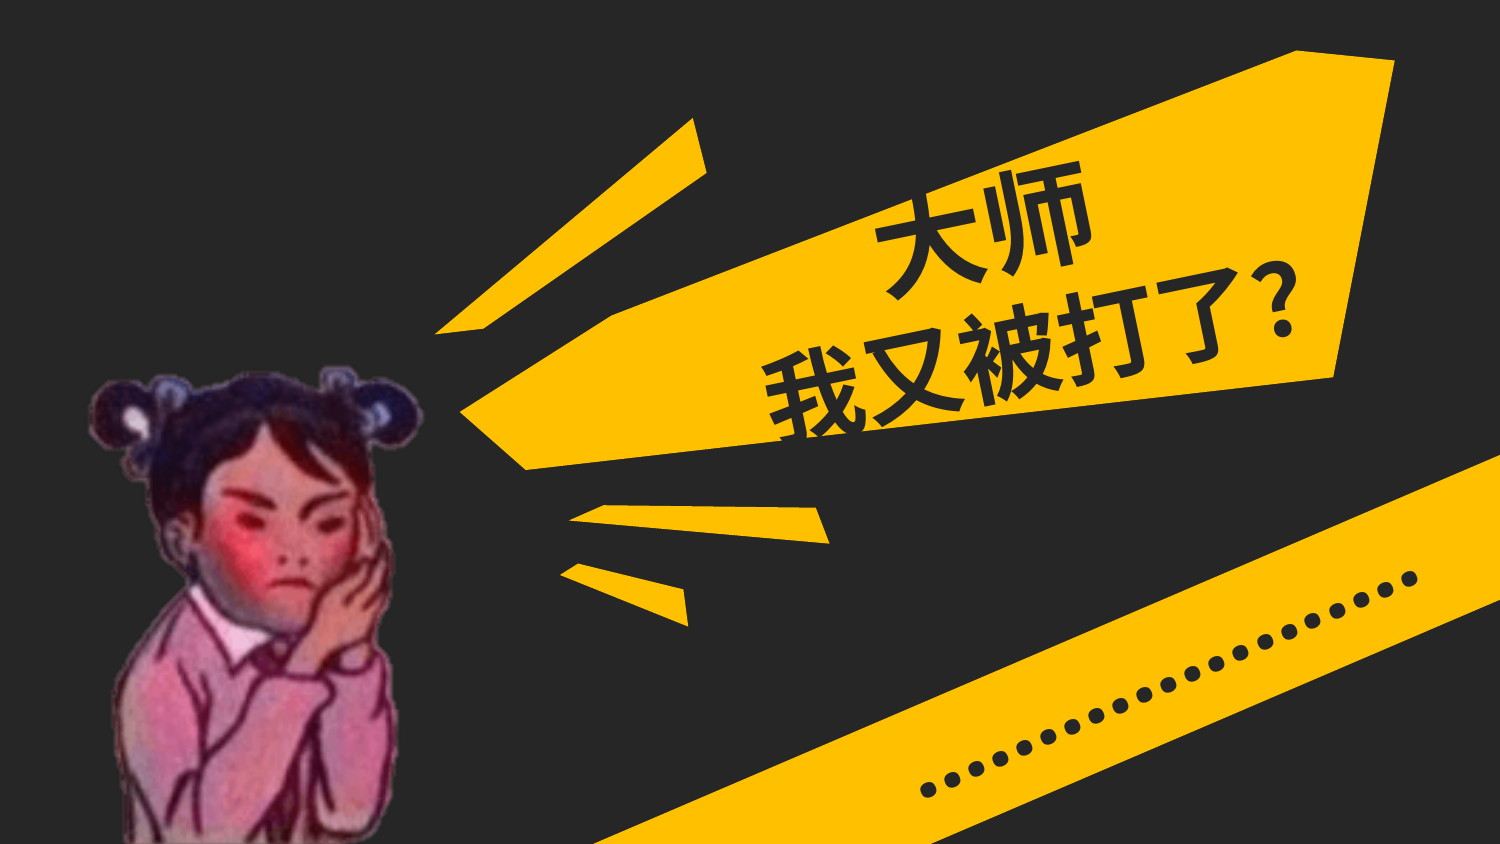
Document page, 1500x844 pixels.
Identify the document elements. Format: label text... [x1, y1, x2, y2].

text_box [1062, 353, 1341, 411]
text_box [593, 454, 1500, 844]
text_box [557, 561, 691, 629]
text_box 大师 我又被打了？ [395, 77, 1393, 537]
text_box ..................... [866, 483, 1449, 831]
text_box [566, 503, 832, 546]
picture [64, 338, 449, 844]
text_box [1090, 48, 1397, 215]
text_box [541, 115, 709, 242]
